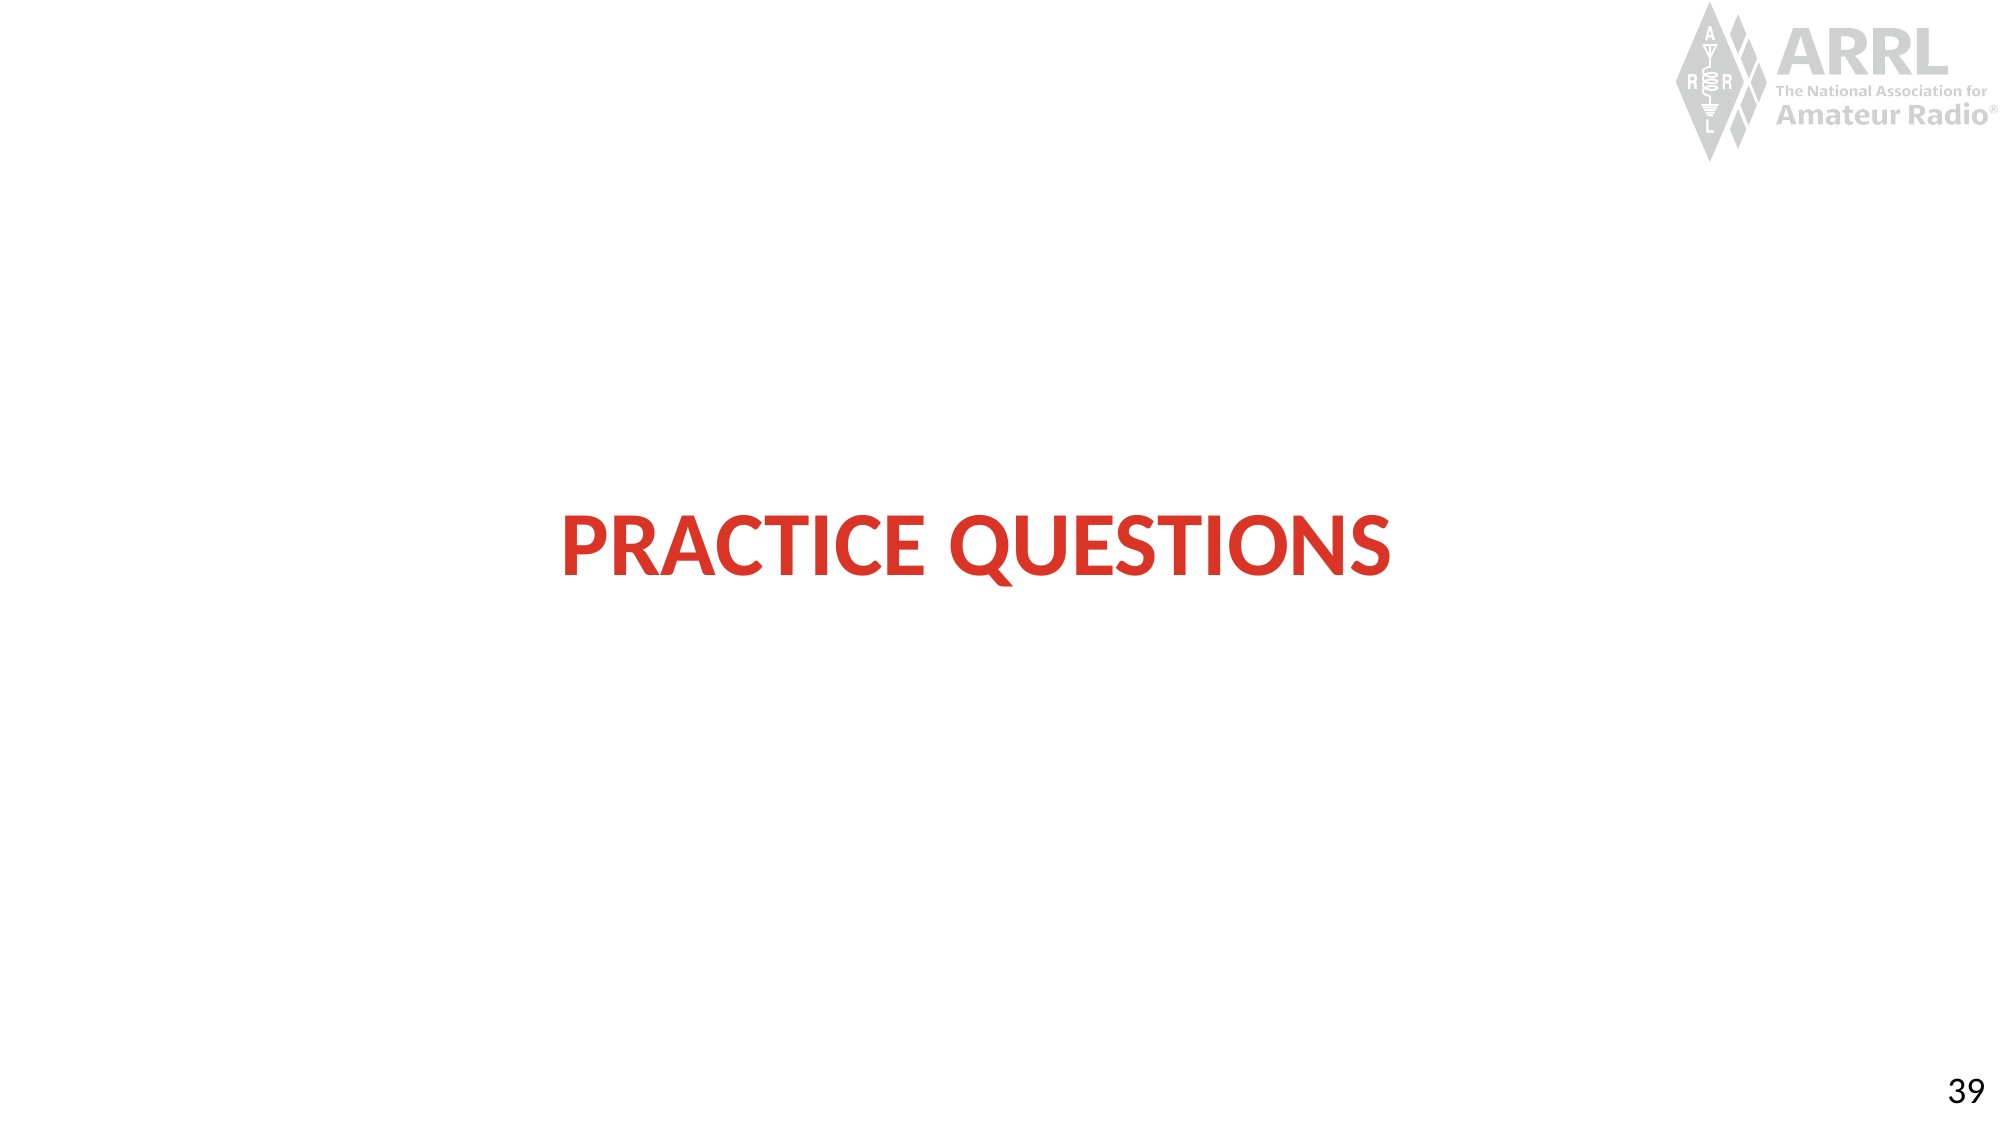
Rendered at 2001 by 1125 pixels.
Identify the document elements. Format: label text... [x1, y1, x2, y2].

title PRACTICE QUESTIONS [114, 437, 1840, 655]
picture [1674, 0, 2000, 164]
